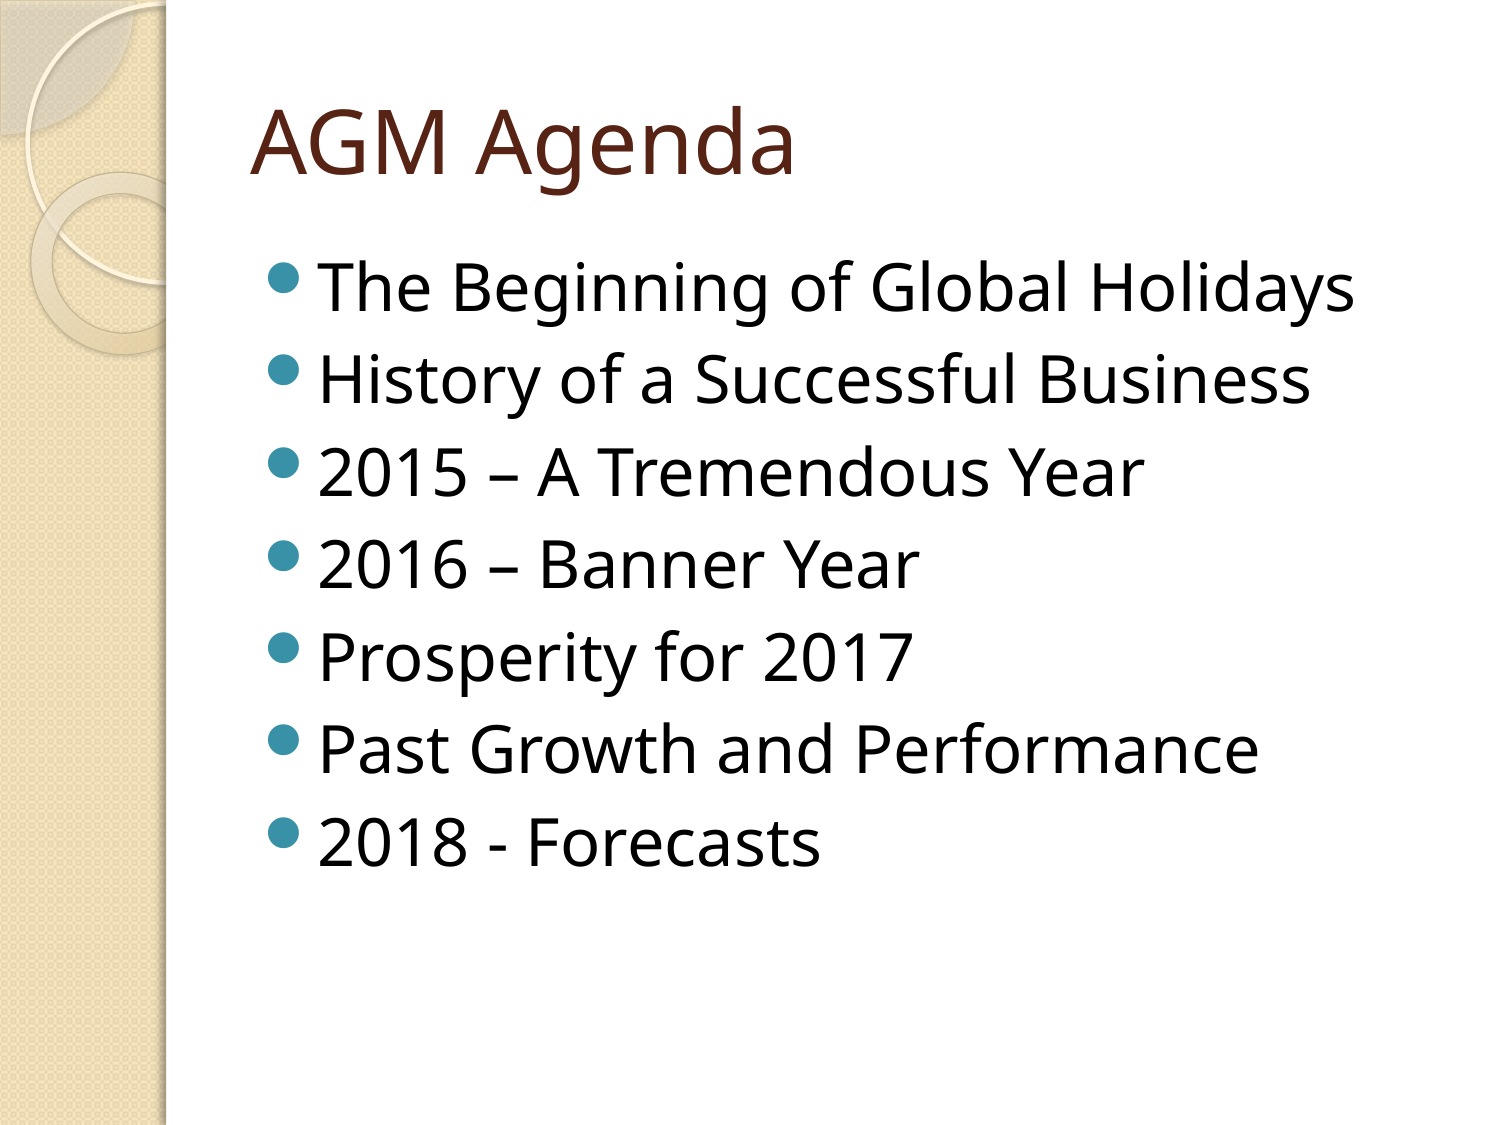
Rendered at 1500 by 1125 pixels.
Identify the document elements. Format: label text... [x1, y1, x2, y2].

title AGM Agenda [235, 45, 1466, 233]
list The Beginning of Global Holidays History of a Successful Business 2015 – A Tremendous Year 2016 – Banner Year Prosperity for 2017 Past Growth and Performance 2018 - Forecasts [235, 237, 1466, 1025]
